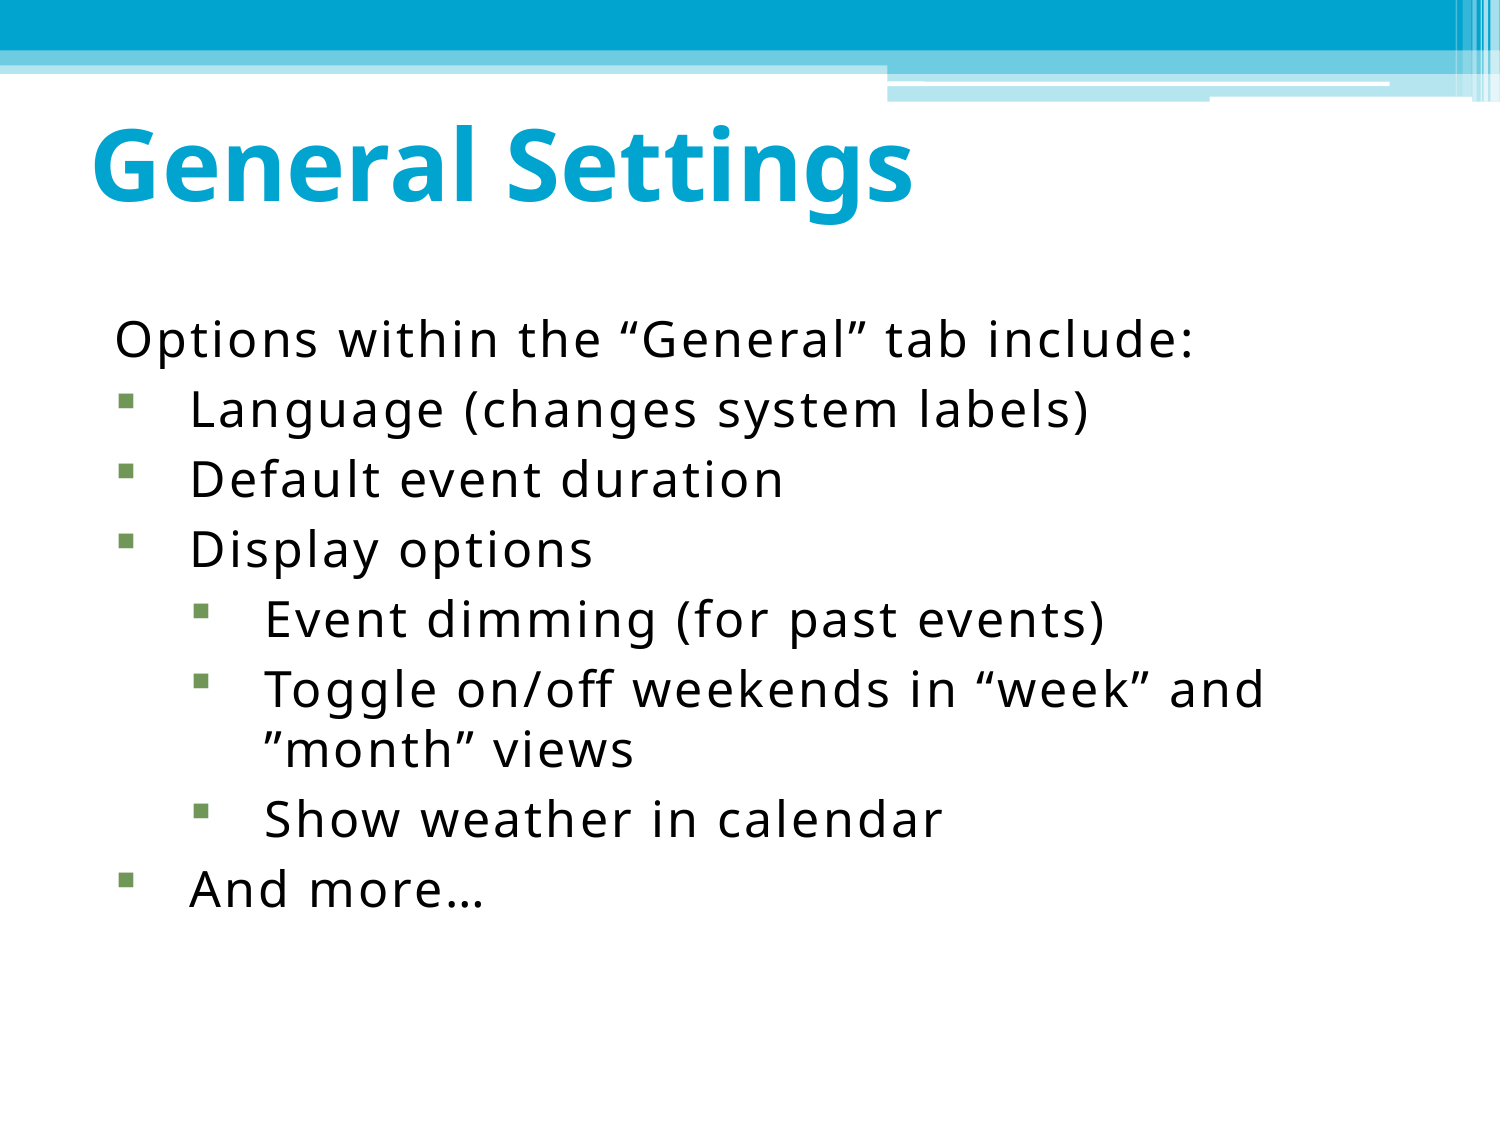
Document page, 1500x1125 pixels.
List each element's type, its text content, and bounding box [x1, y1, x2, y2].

title General Settings [75, 75, 1418, 248]
text_box Options within the “General” tab include: Language (changes system labels) Default event duration Display options Event dimming (for past events) Toggle on/off weekends in “week” and ”month” views Show weather in calendar And more… [92, 299, 1425, 1125]
